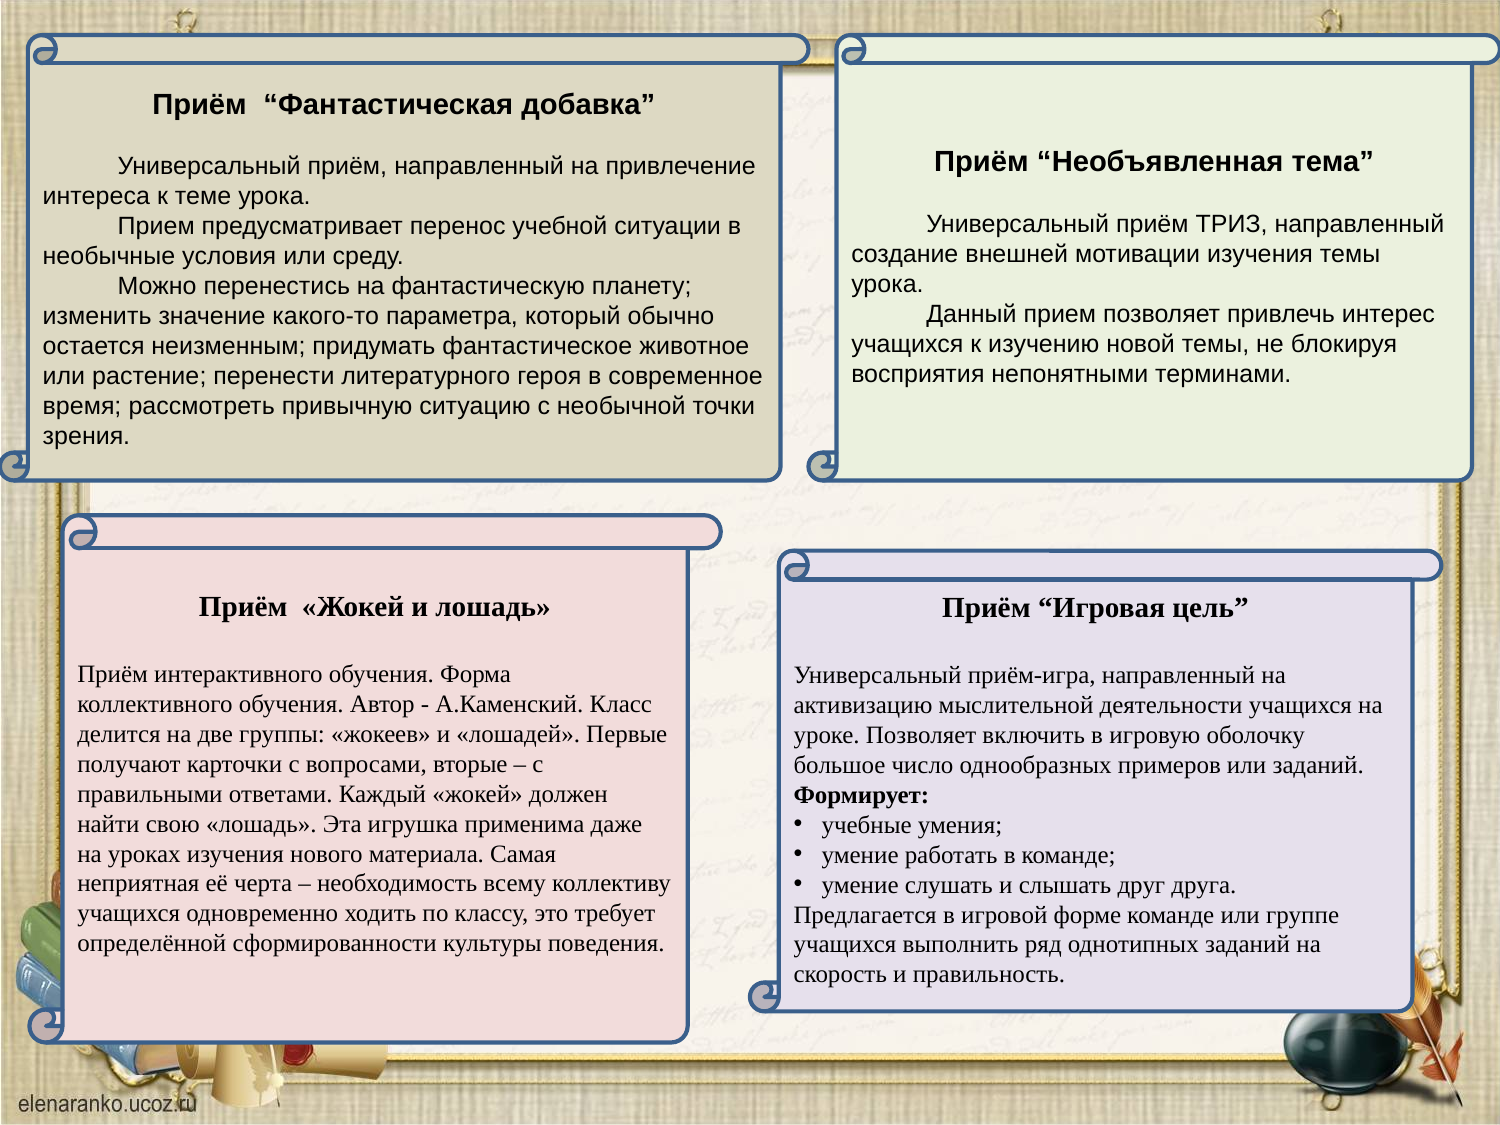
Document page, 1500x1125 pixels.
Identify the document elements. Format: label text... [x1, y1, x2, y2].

picture [0, 0, 1500, 1125]
text_box Приём “Фантастическая добавка” Универсальный приём, направленный на привлечение интереса к теме урока. Прием предусматривает перенос учебной ситуации в необычные условия или среду. Можно перенестись на фантастическую планету; изменить значение какого-то параметра, который обычно остается неизменным; придумать фантастическое животное или растение; перенести литературного героя в современное время; рассмотреть привычную ситуацию с необычной точки зрения. [0, 32, 811, 483]
text_box Приём “Игровая цель” Универсальный приём-игра, направленный на активизацию мыслительной деятельности учащихся на уроке. Позволяет включить в игровую оболочку большое число однообразных примеров или заданий. Формирует: учебные умения; умение работать в команде; умение слушать и слышать друг друга. Предлагается в игровой форме команде или группе учащихся выполнить ряд однотипных заданий на скорость и правильность. [747, 548, 1444, 1014]
text_box Приём «Жокей и лошадь» Приём интерактивного обучения. Форма коллективного обучения. Автор - А.Каменский. Класс делится на две группы: «жокеев» и «лошадей». Первые получают карточки с вопросами, вторые – с правильными ответами. Каждый «жокей» должен найти свою «лошадь». Эта игрушка применима даже на уроках изучения нового материала. Самая неприятная её черта – необходимость всему коллективу учащихся одновременно ходить по классу, это требует определённой сформированности культуры поведения. [27, 513, 723, 1045]
text_box Приём “Необъявленная тема” Универсальный приём ТРИЗ, направленный создание внешней мотивации изучения темы урока. Данный прием позволяет привлечь интерес учащихся к изучению новой темы, не блокируя восприятия непонятными терминами. [806, 32, 1500, 483]
